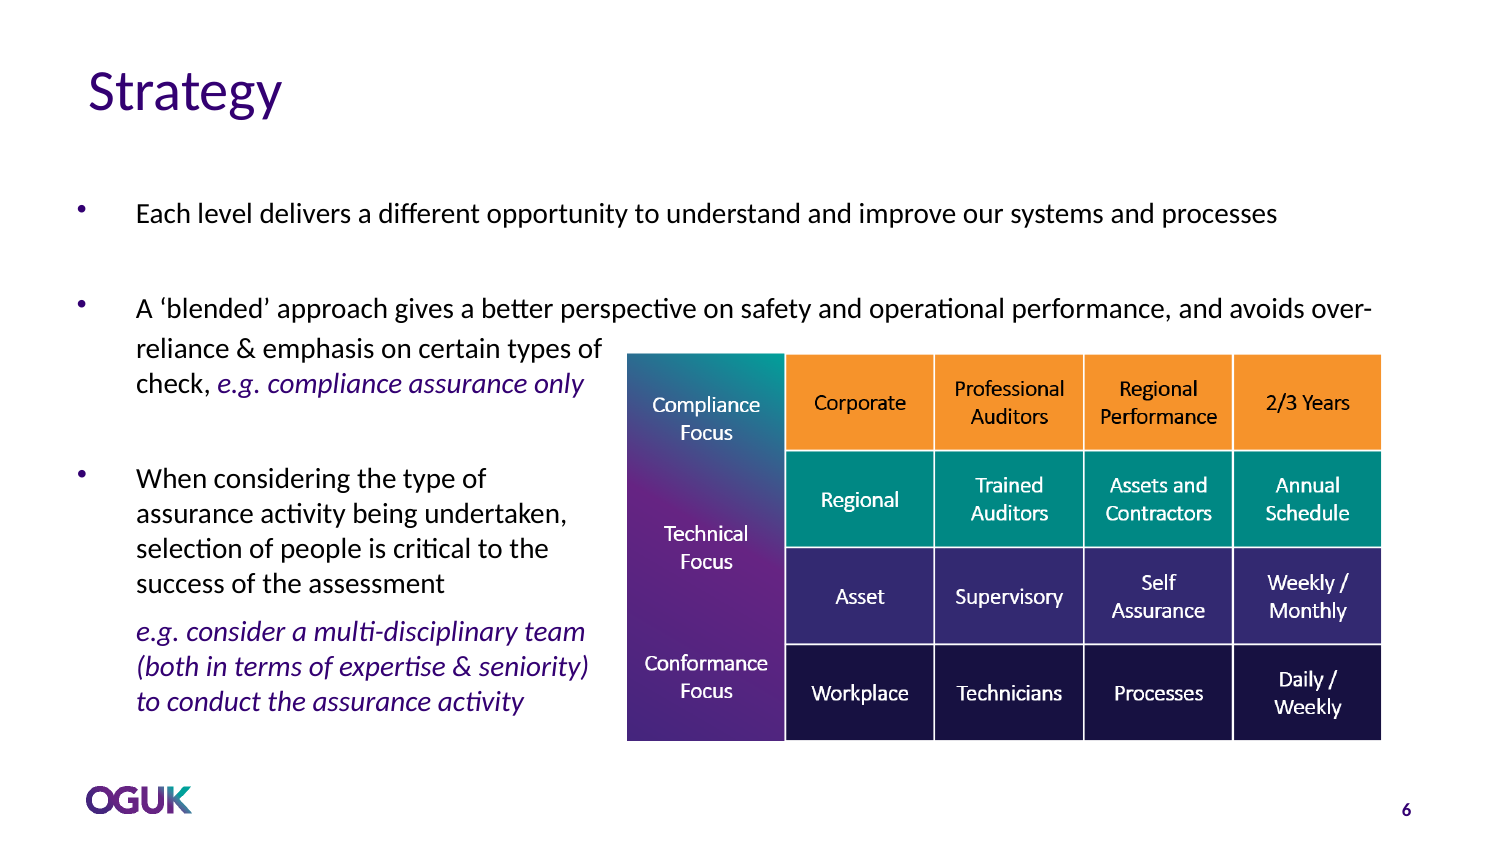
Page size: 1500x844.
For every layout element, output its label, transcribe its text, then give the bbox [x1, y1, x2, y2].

list Each level delivers a different opportunity to understand and improve our systems and processes A ‘blended’ approach gives a better perspective on safety and operational performance, and avoids over- [76, 194, 1400, 534]
text_box reliance & emphasis on certain types of check, e.g. compliance assurance only When considering the type of assurance activity being undertaken, selection of people is critical to the success of the assessment e.g. consider a multi-disciplinary team (both in terms of expertise & seniority) to conduct the assurance activity [77, 329, 611, 766]
title Strategy [88, 38, 1412, 145]
slide_number 6 [1352, 800, 1412, 818]
picture [76, 778, 200, 822]
picture [625, 351, 1385, 744]
